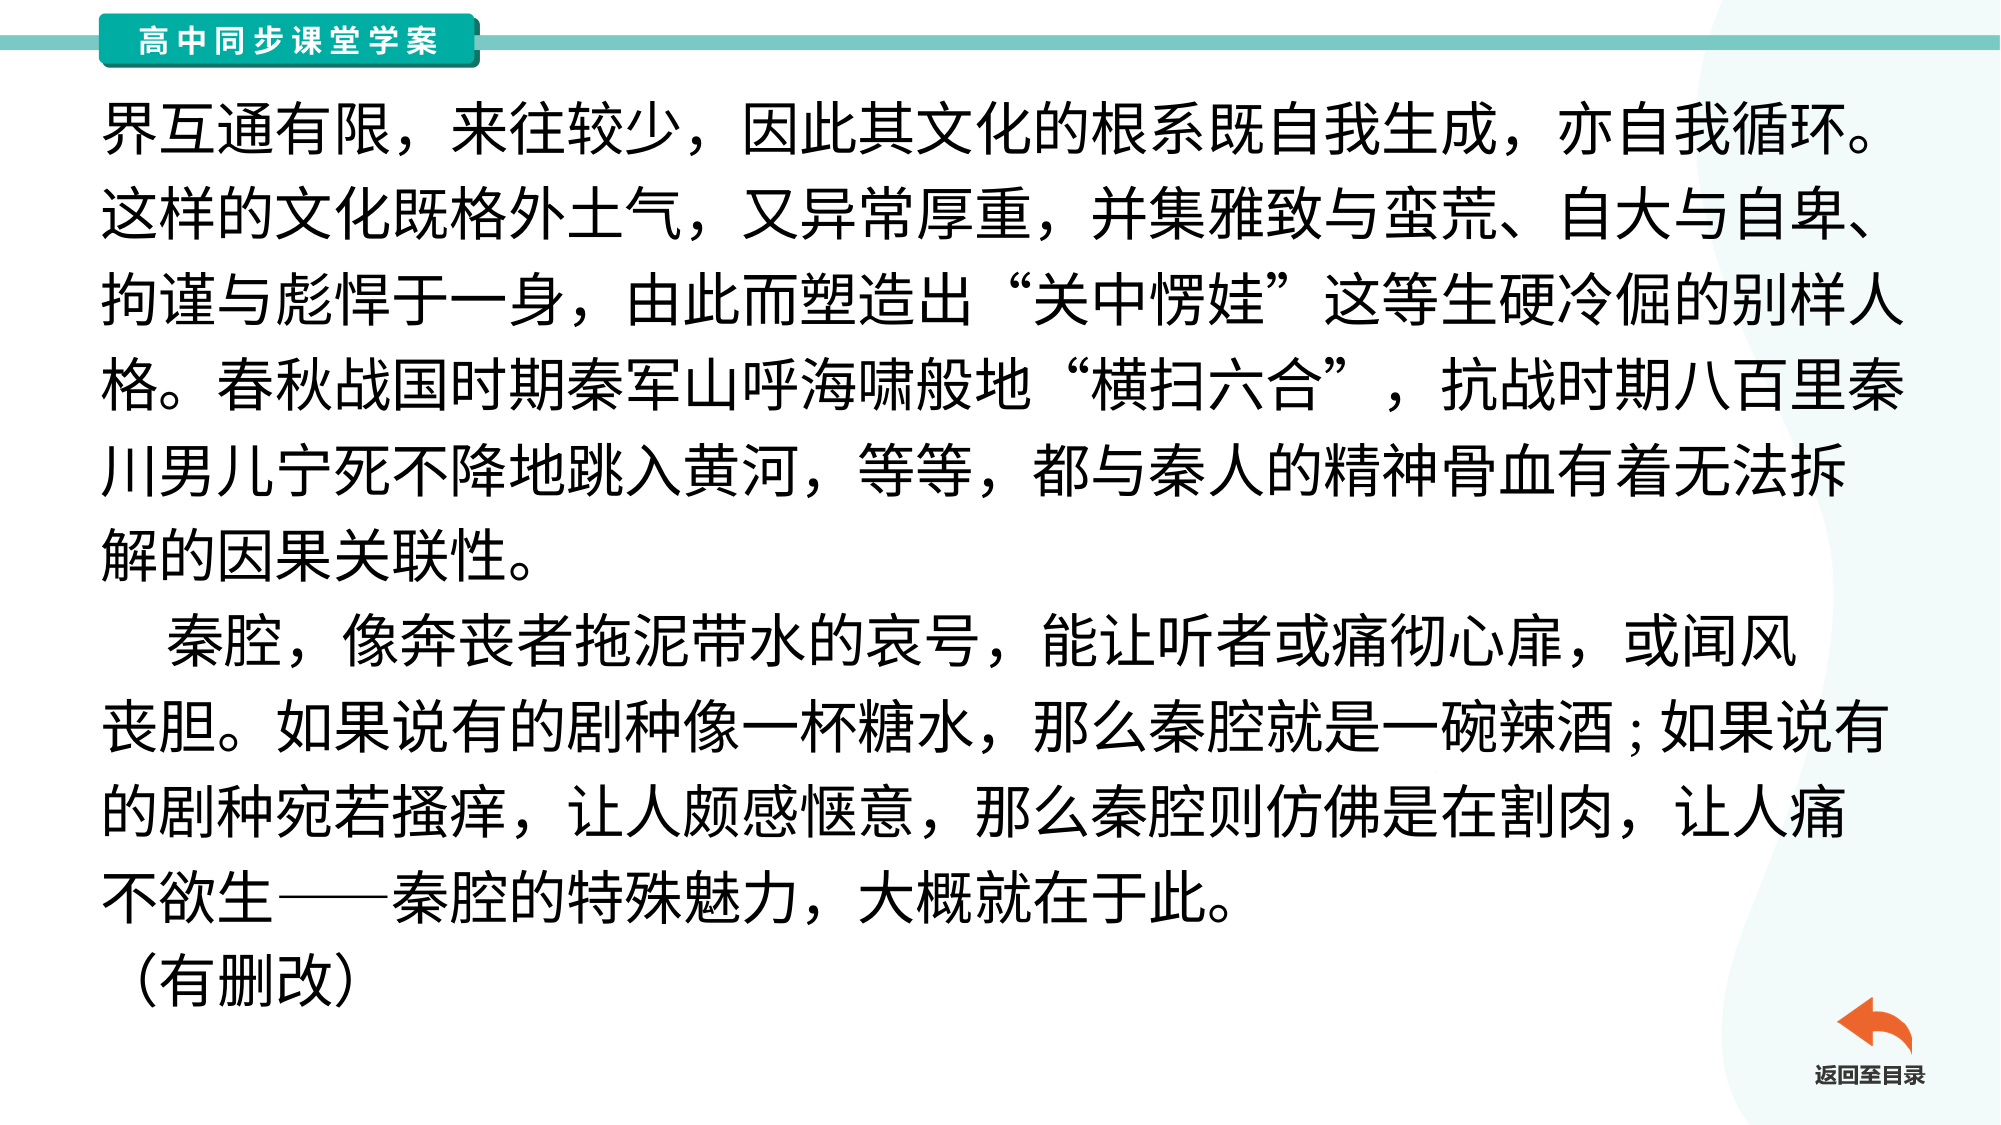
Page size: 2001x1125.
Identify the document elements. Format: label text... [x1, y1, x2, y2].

picture [0, 0, 2000, 1125]
text_box 界互通有限，来往较少，因此其文化的根系既自我生成，亦自我循环。 这样的文化既格外土气，又异常厚重，并集雅致与蛮荒、自大与自卑、 拘谨与彪悍于一身，由此而塑造出“关中愣娃”这等生硬冷倔的别样人 格。春秋战国时期秦军山呼海啸般地“横扫六合”，抗战时期八百里秦 川男儿宁死不降地跳入黄河，等等，都与秦人的精神骨血有着无法拆 解的因果关联性。 秦腔，像奔丧者拖泥带水的哀号，能让听者或痛彻心扉，或闻风 丧胆。如果说有的剧种像一杯糖水，那么秦腔就是一碗辣酒;如果说有 的剧种宛若搔痒，让人颇感惬意，那么秦腔则仿佛是在割肉，让人痛 不欲生——秦腔的特殊魅力，大概就在于此。 （有删改）#1.8.1 [100, 76, 1899, 1008]
